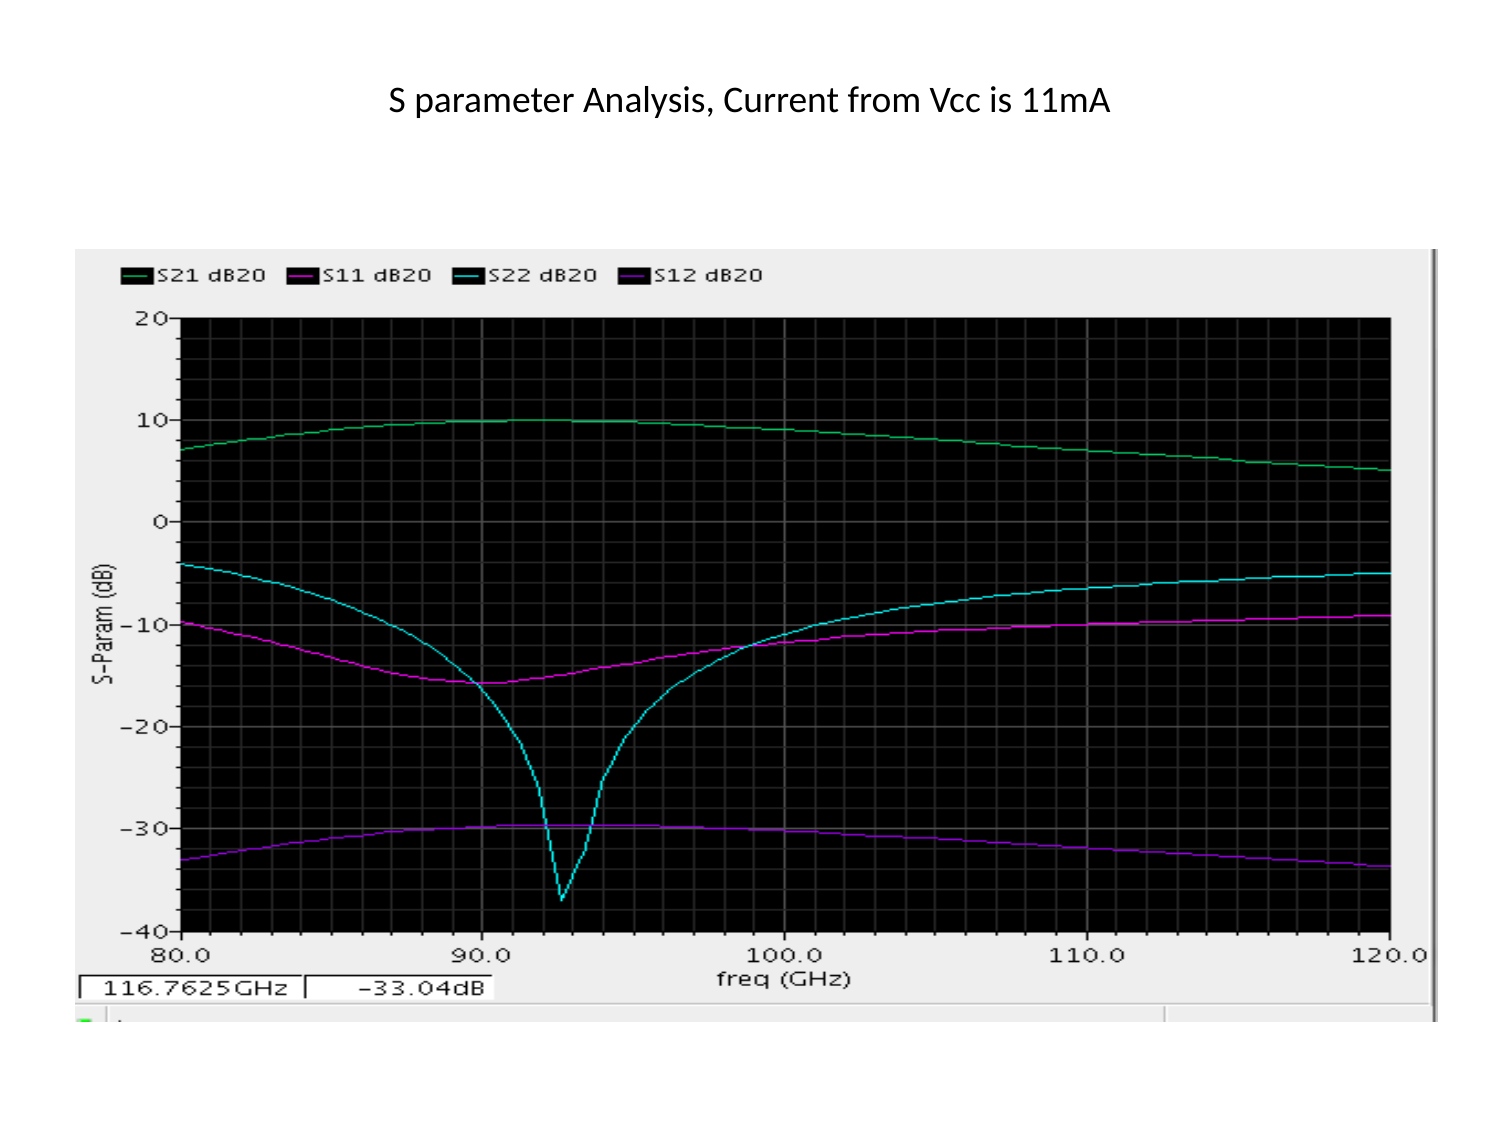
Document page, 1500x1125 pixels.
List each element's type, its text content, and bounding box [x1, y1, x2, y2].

title S parameter Analysis, Current from Vcc is 11mA [75, 45, 1425, 150]
picture [74, 249, 1438, 1022]
